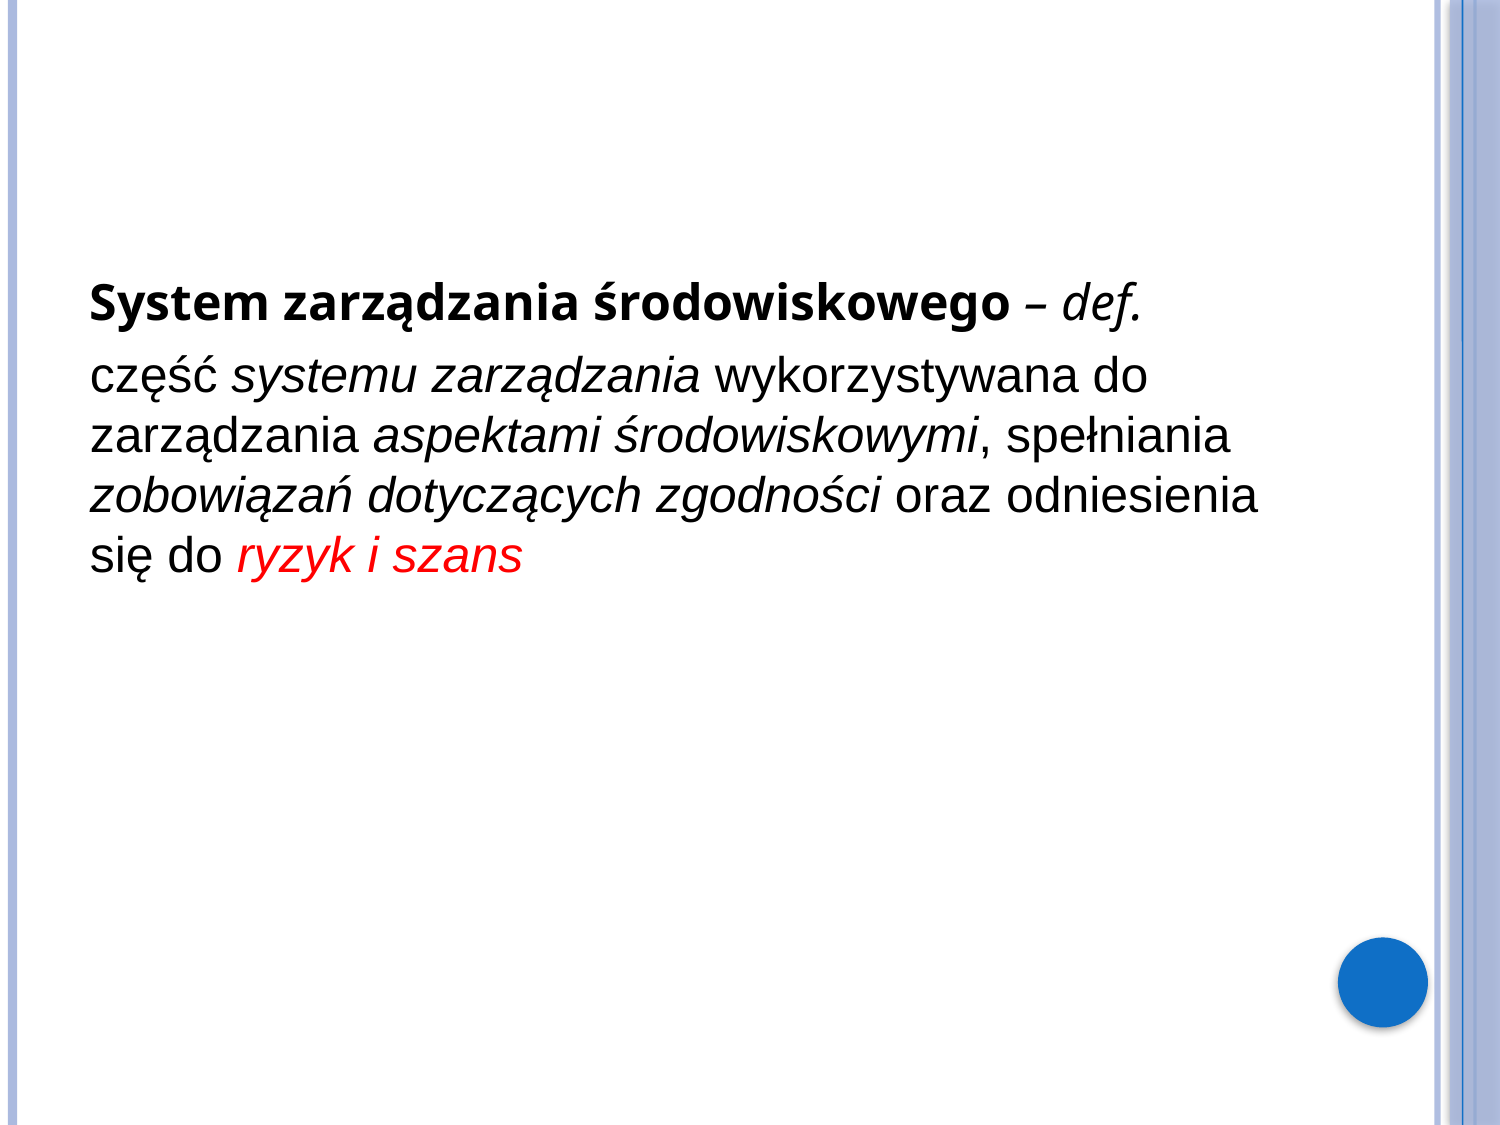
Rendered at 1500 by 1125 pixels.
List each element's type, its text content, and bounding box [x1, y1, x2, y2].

list System zarządzania środowiskowego – def. część systemu zarządzania wykorzystywana do zarządzania aspektami środowiskowymi, spełniania zobowiązań dotyczących zgodności oraz odniesienia się do ryzyk i szans [75, 262, 1300, 1062]
